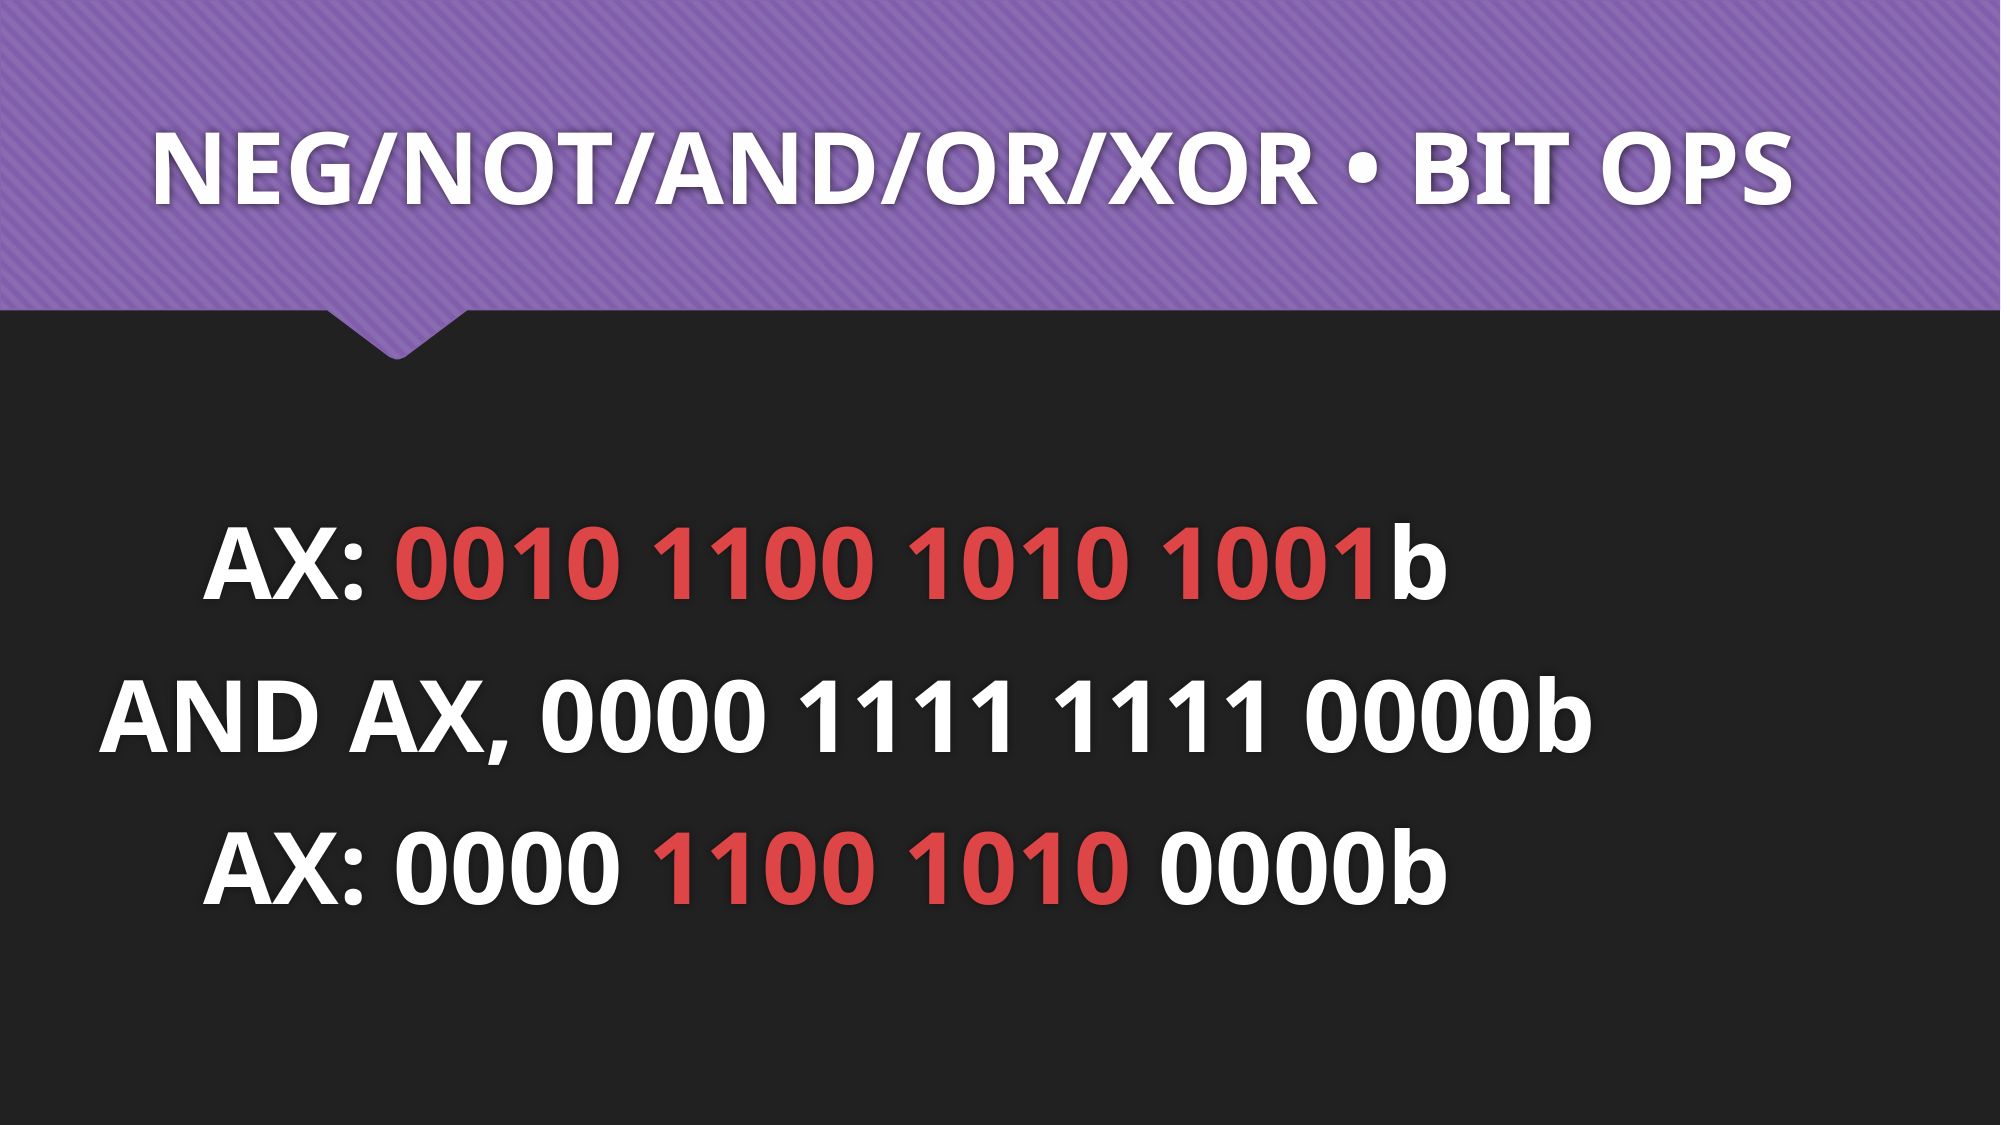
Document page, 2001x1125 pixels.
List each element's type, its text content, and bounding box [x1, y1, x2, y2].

title NEG/NOT/AND/OR/XOR • BIT OPS [132, 73, 1868, 233]
list AX: 0010 1100 1010 1001b AND AX, 0000 1111 1111 0000b AX: 0000 1100 1010 0000b [84, 364, 1919, 1060]
